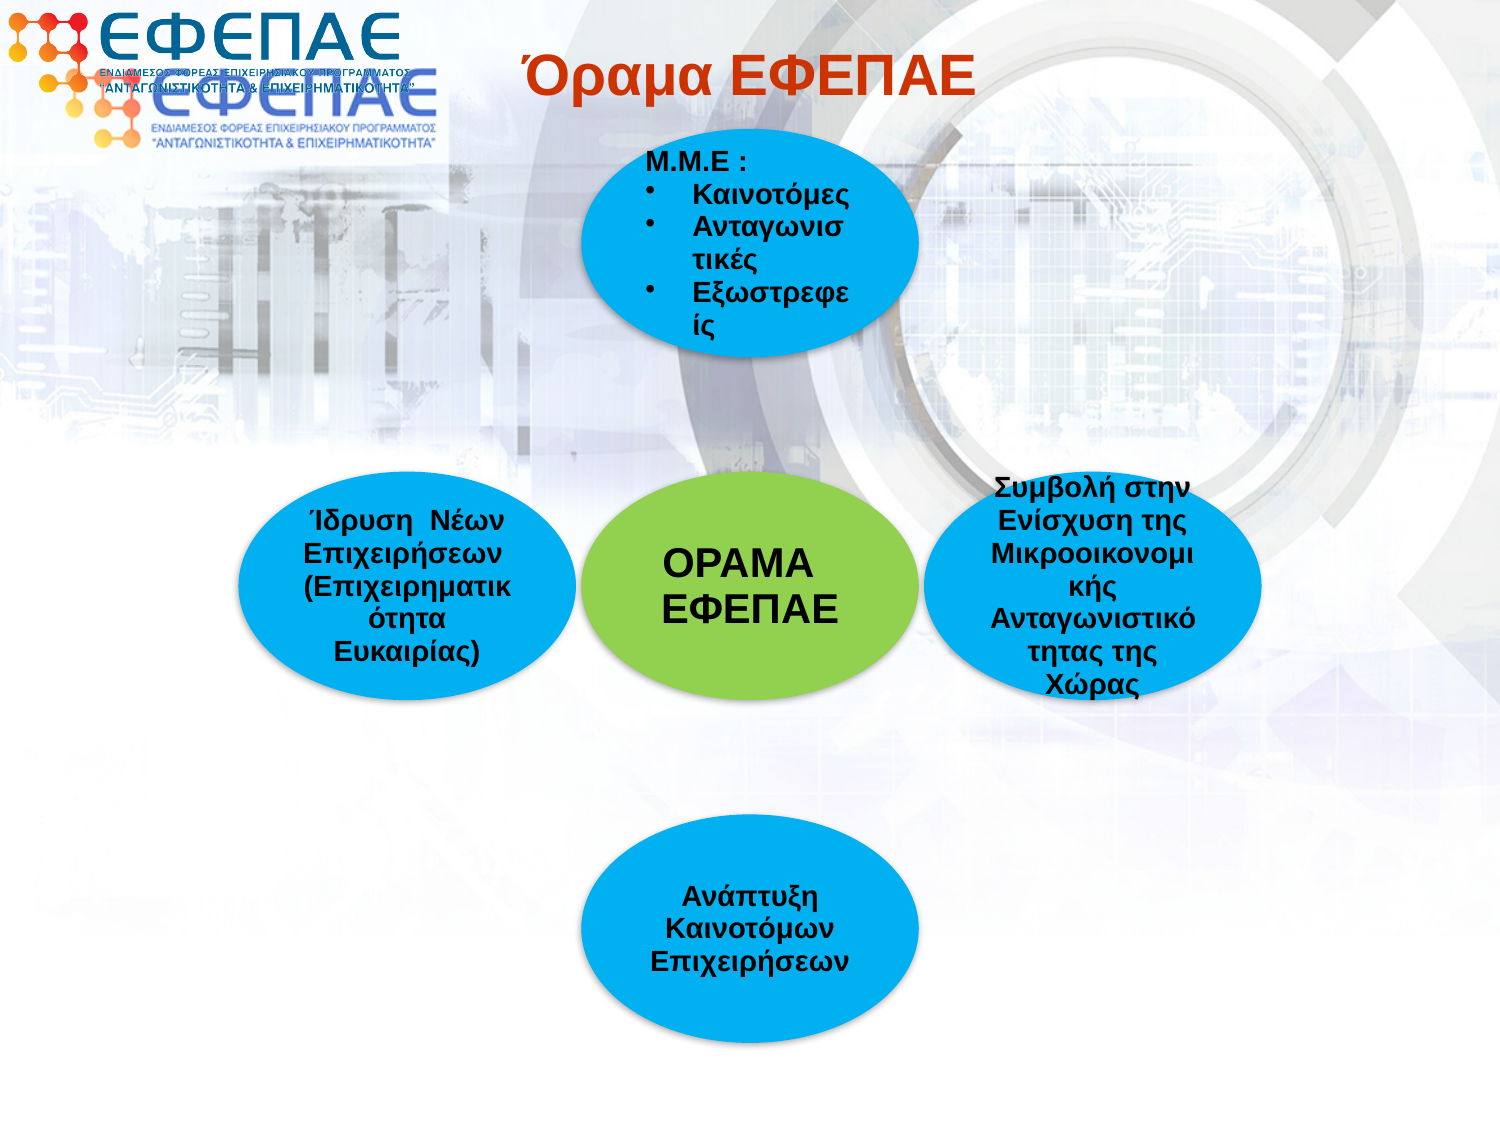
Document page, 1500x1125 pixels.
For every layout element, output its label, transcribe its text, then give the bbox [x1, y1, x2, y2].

title Όραμα ΕΦΕΠΑΕ [76, 18, 1424, 126]
picture [0, 0, 423, 106]
table_cell 15 [0, 0, 1500, 1125]
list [74, 128, 1426, 1044]
